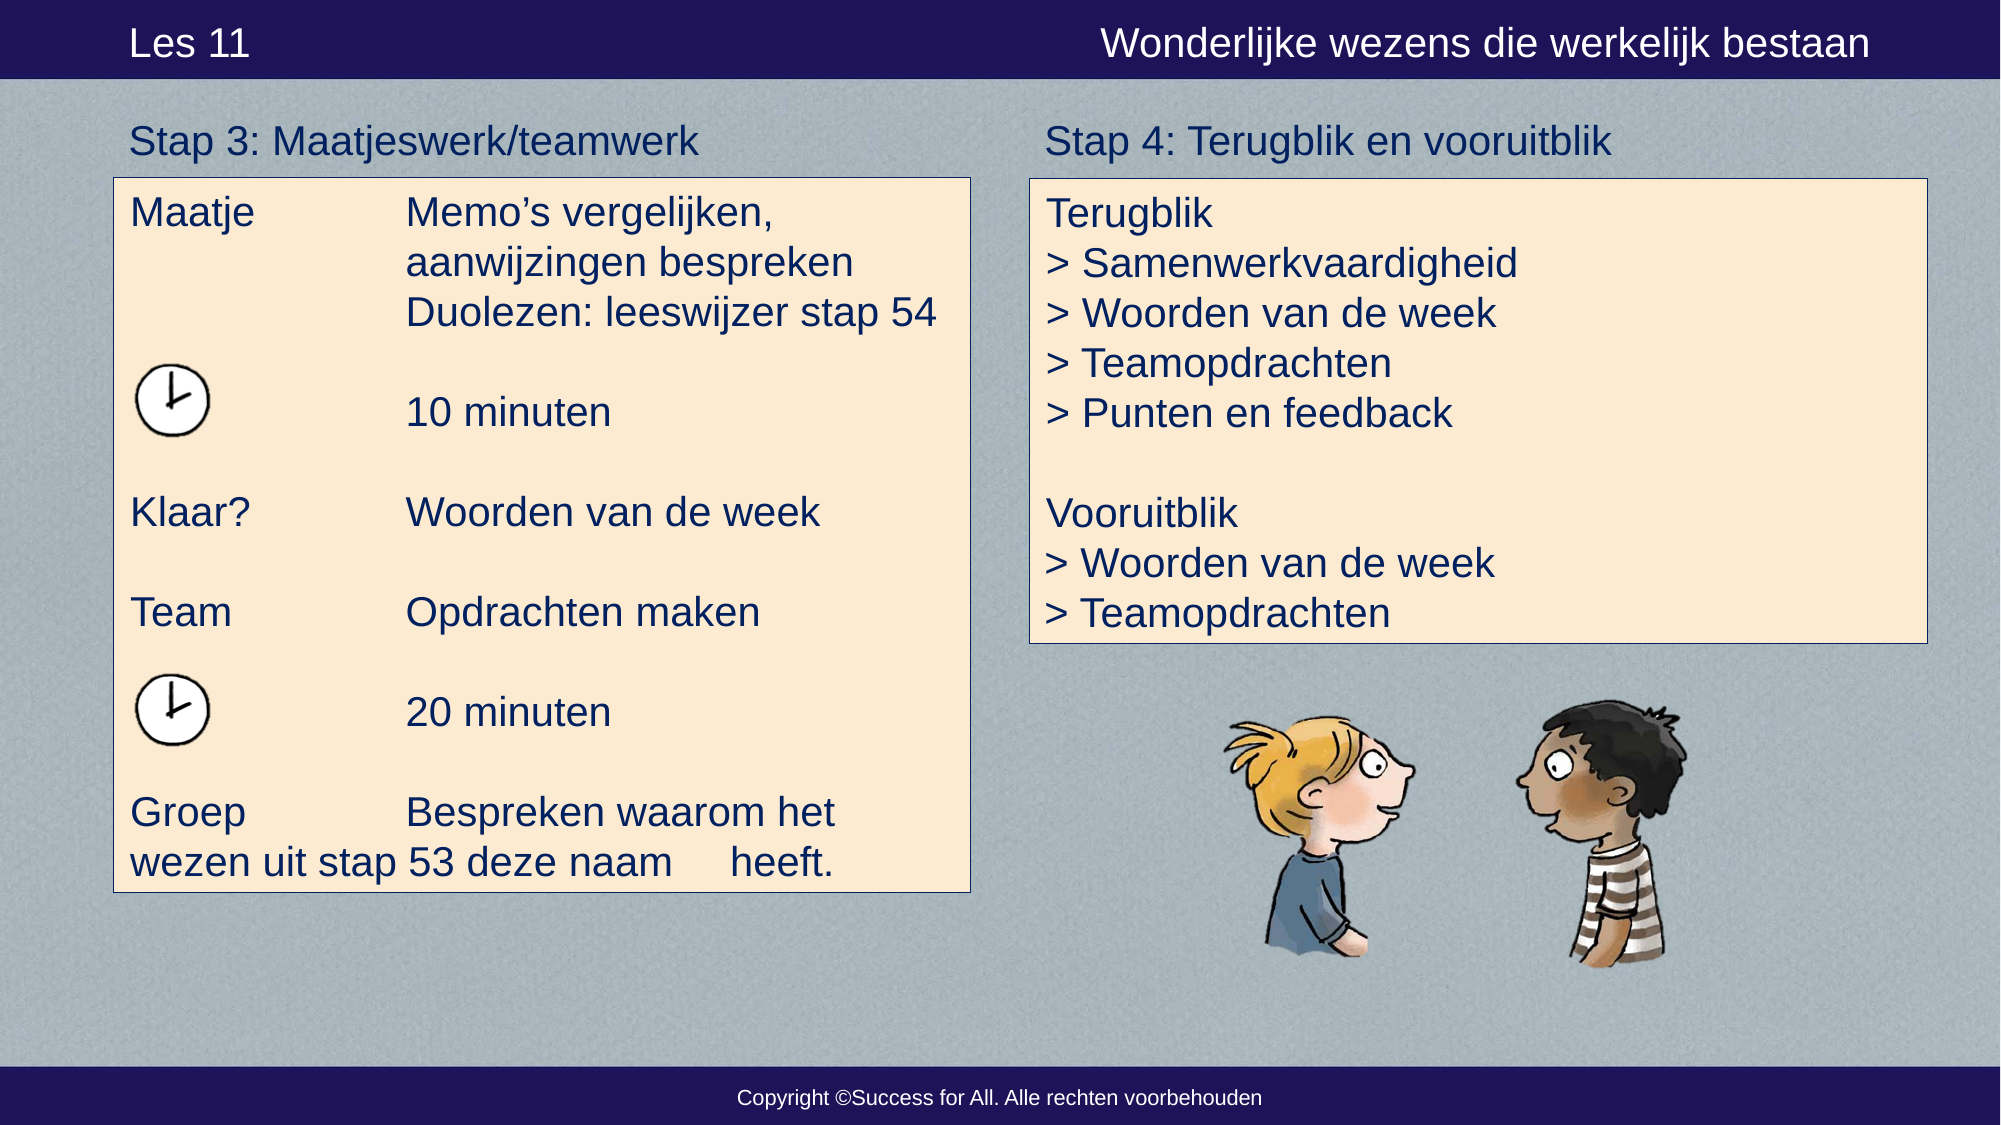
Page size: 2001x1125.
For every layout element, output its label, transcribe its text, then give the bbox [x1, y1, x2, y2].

text_box Maatje Memo’s vergelijken, aanwijzingen bespreken Duolezen: leeswijzer stap 54 10 minuten Klaar? Woorden van de week Team Opdrachten maken 20 minuten Groep Bespreken waarom het wezen uit stap 53 deze naam heeft. [113, 177, 971, 893]
text_box Wonderlijke wezens die werkelijk bestaan [999, 8, 1886, 73]
text_box Terugblik > Samenwerkvaardigheid > Woorden van de week > Teamopdrachten > Punten en feedback Vooruitblik > Woorden van de week > Teamopdrachten [1029, 178, 1928, 644]
text_box Les 11 [114, 8, 354, 73]
text_box Stap 3: Maatjeswerk/teamwerk [114, 106, 907, 171]
text_box Copyright ©Success for All. Alle rechten voorbehouden [0, 1076, 2000, 1125]
picture [0, 0, 2001, 1125]
text_box Stap 4: Terugblik en vooruitblik [1029, 105, 1822, 171]
